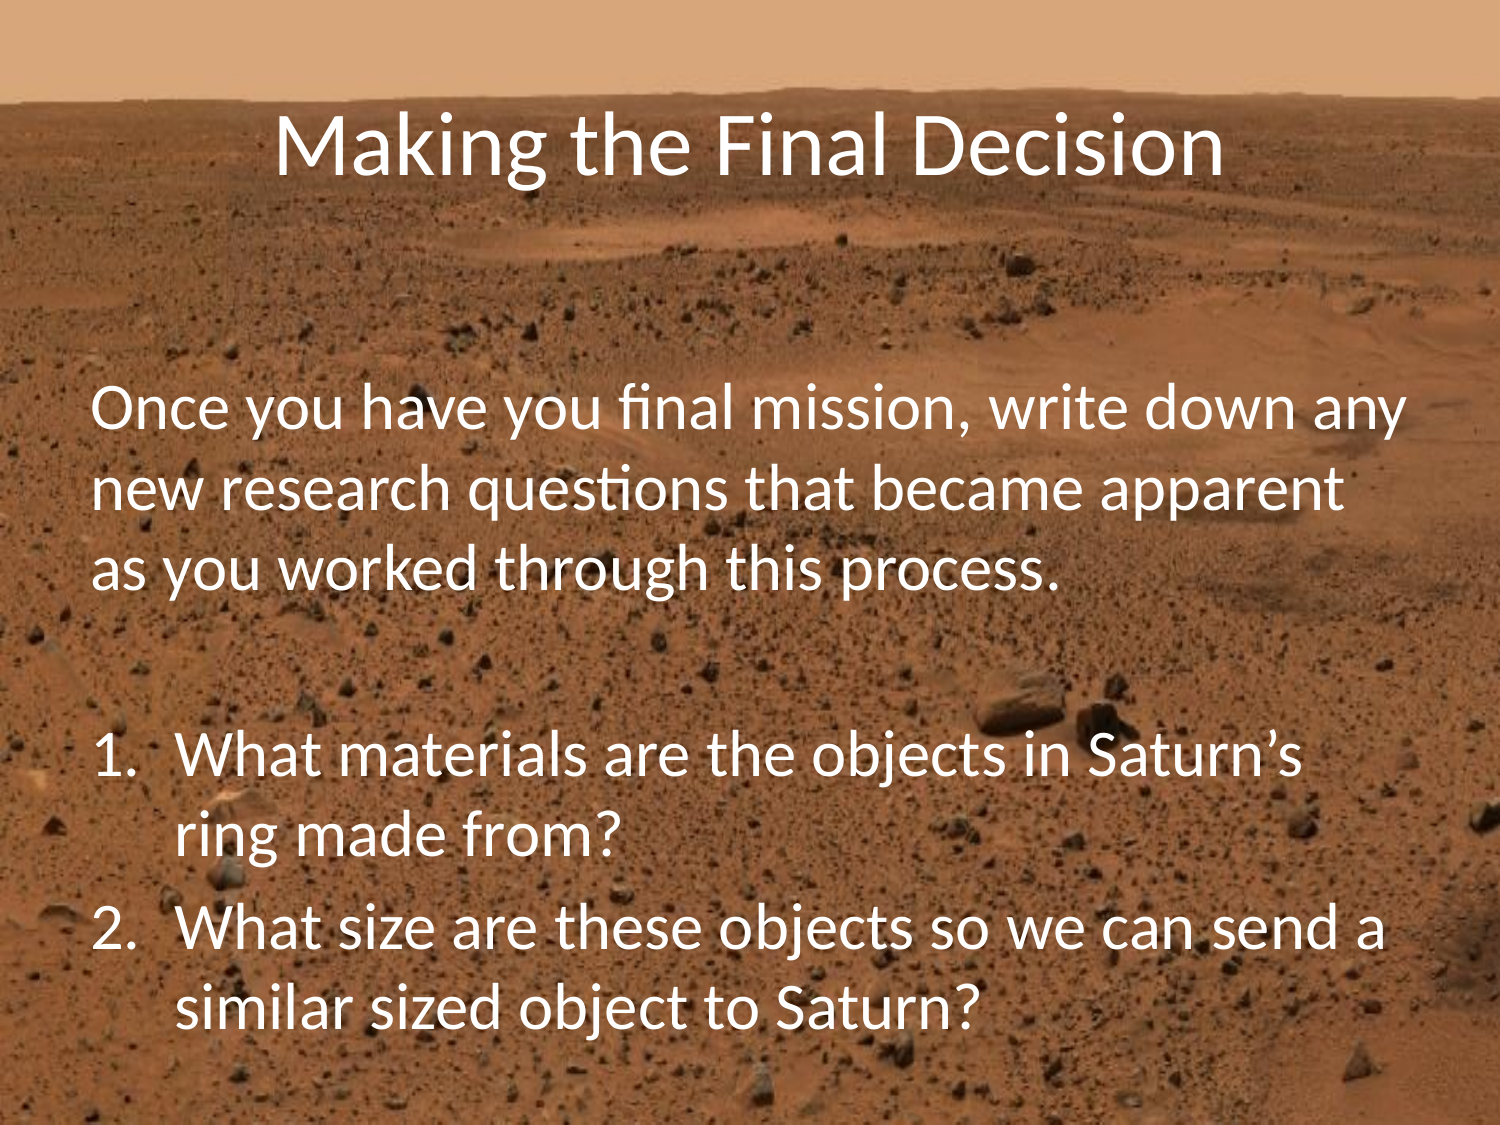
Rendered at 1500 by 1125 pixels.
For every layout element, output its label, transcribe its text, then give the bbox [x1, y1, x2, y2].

title Making the Final Decision [75, 45, 1425, 233]
picture [0, 0, 1500, 1125]
list Once you have you final mission, write down any new research questions that became apparent as you worked through this process. What materials are the objects in Saturn’s ring made from? What size are these objects so we can send a similar sized object to Saturn? [75, 262, 1425, 1075]
